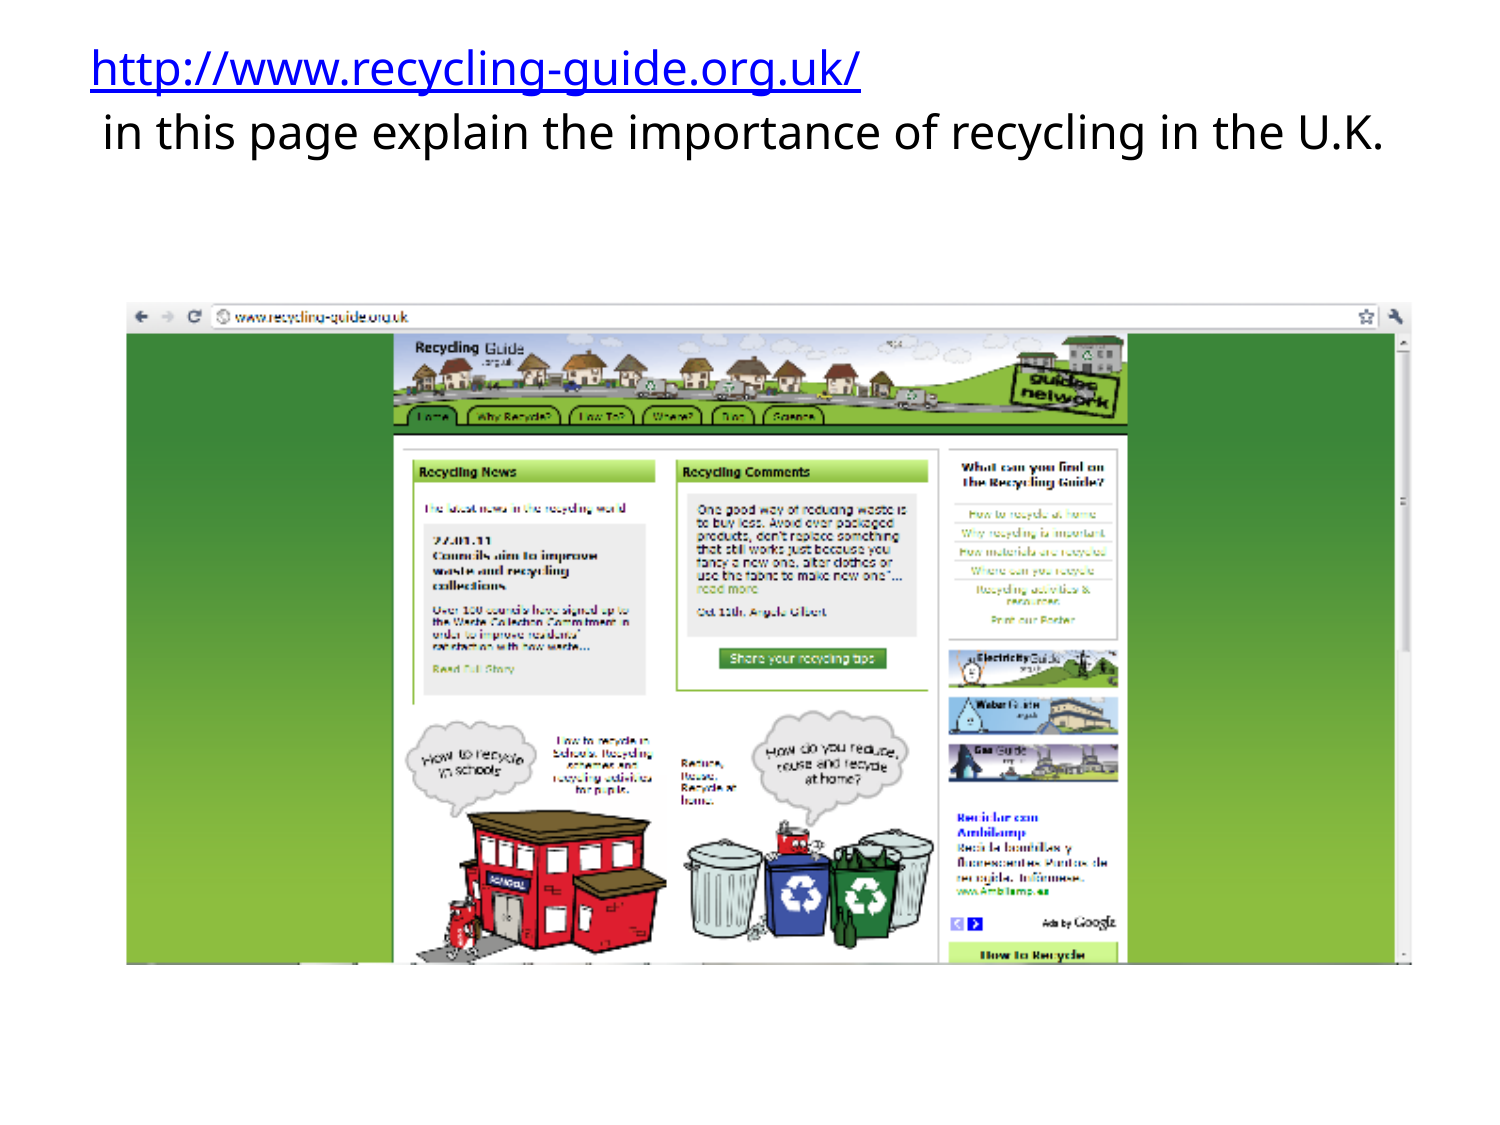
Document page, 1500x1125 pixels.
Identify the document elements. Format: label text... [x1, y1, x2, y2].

picture [125, 302, 1414, 965]
list http://www.recycling-guide.org.uk/ in this page explain the importance of recycling in the U.K. [75, 30, 1424, 268]
